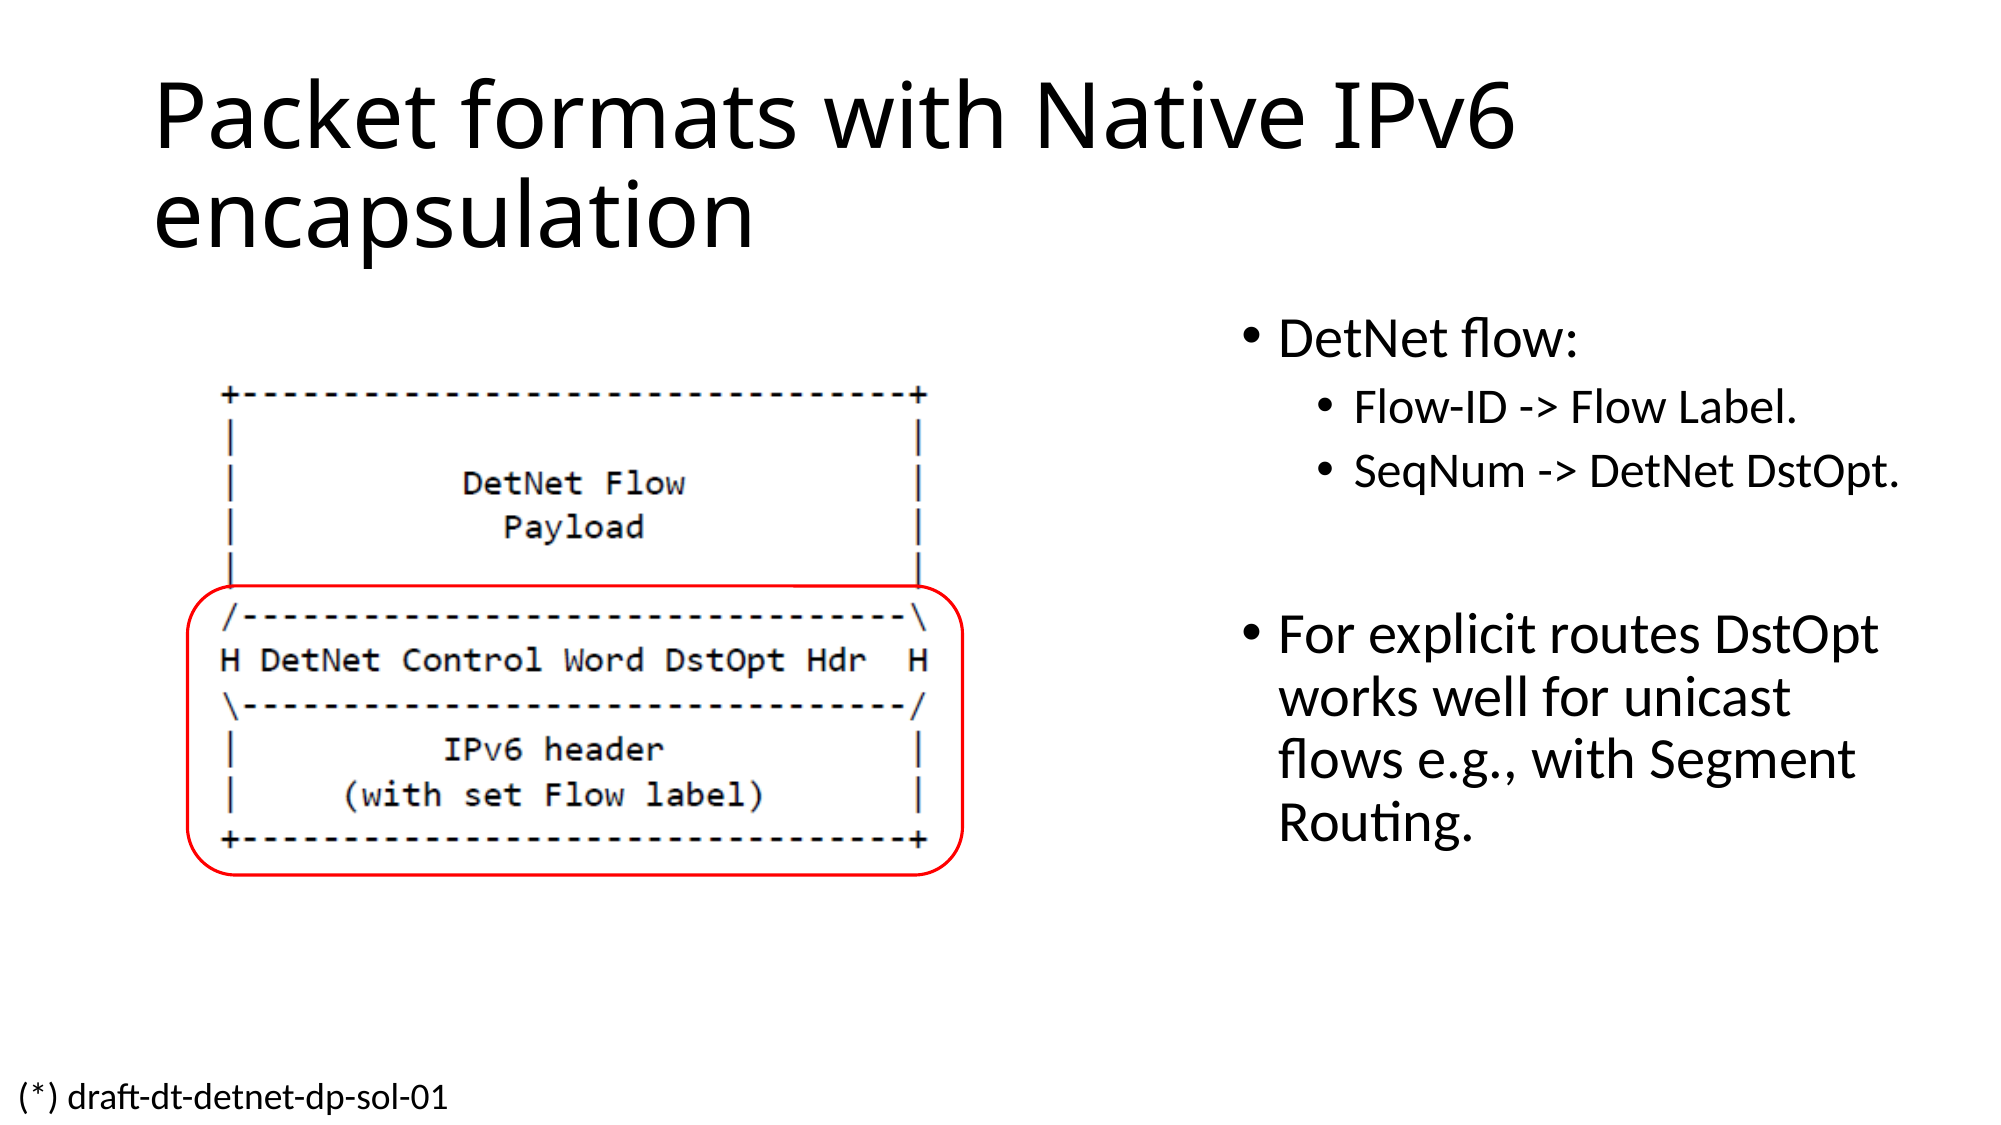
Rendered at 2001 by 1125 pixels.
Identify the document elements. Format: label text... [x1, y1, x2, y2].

picture [207, 374, 936, 850]
text_box [186, 589, 964, 877]
title Packet formats with Native IPv6 encapsulation [137, 59, 1888, 278]
list DetNet flow: Flow-ID -> Flow Label. SeqNum -> DetNet DstOpt. For explicit routes DstOpt works well for unicast flows e.g., with Segment Routing. [1226, 299, 1938, 1086]
text_box (*) draft-dt-detnet-dp-sol-01 [3, 1064, 464, 1125]
